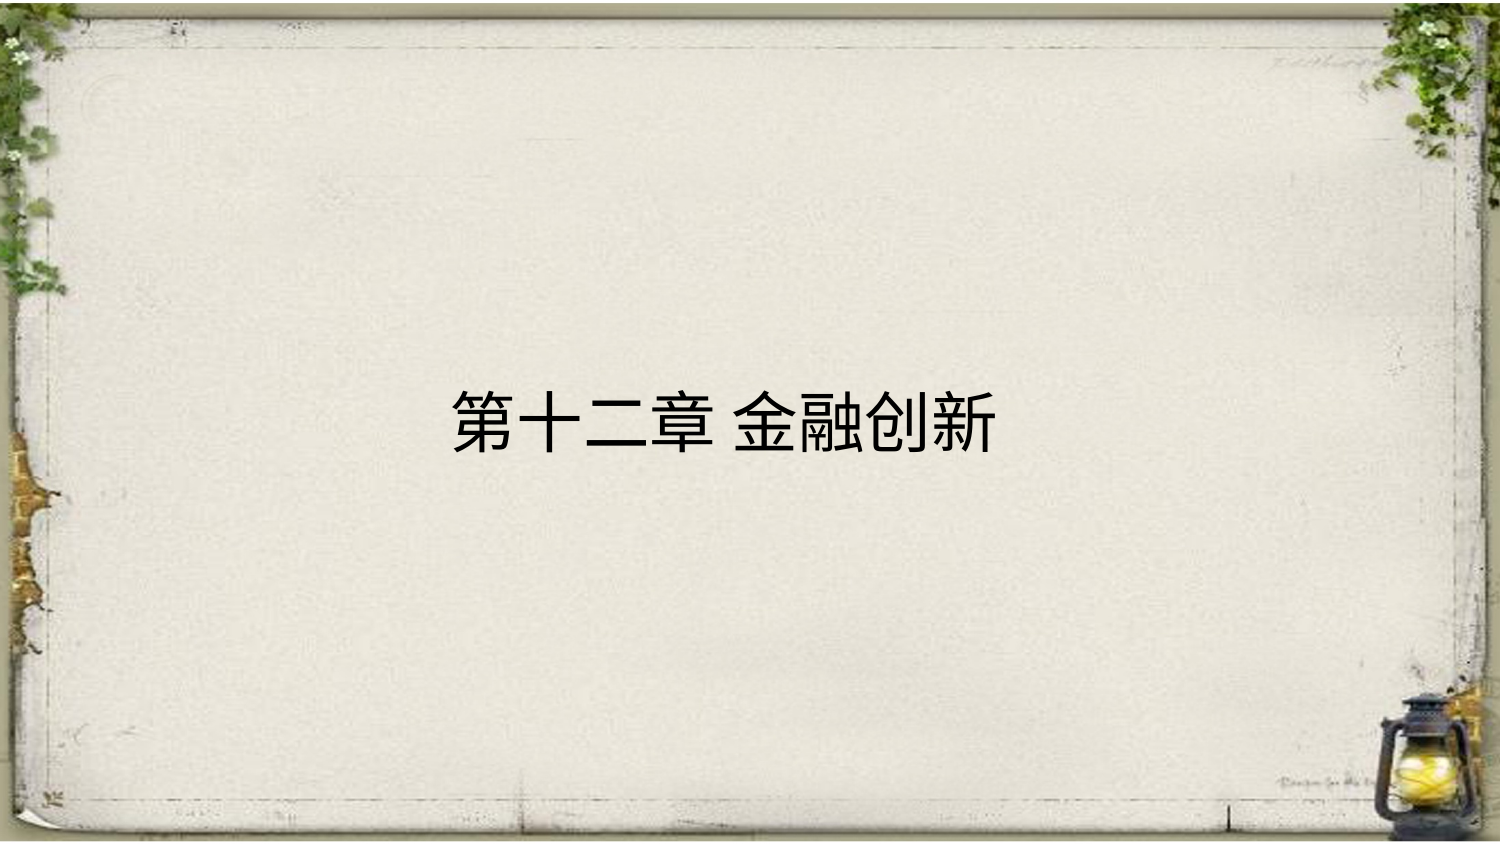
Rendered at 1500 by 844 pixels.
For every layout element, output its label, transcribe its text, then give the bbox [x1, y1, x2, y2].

picture [0, 0, 1500, 844]
text_box 第十二章 金融创新 [434, 332, 1014, 468]
